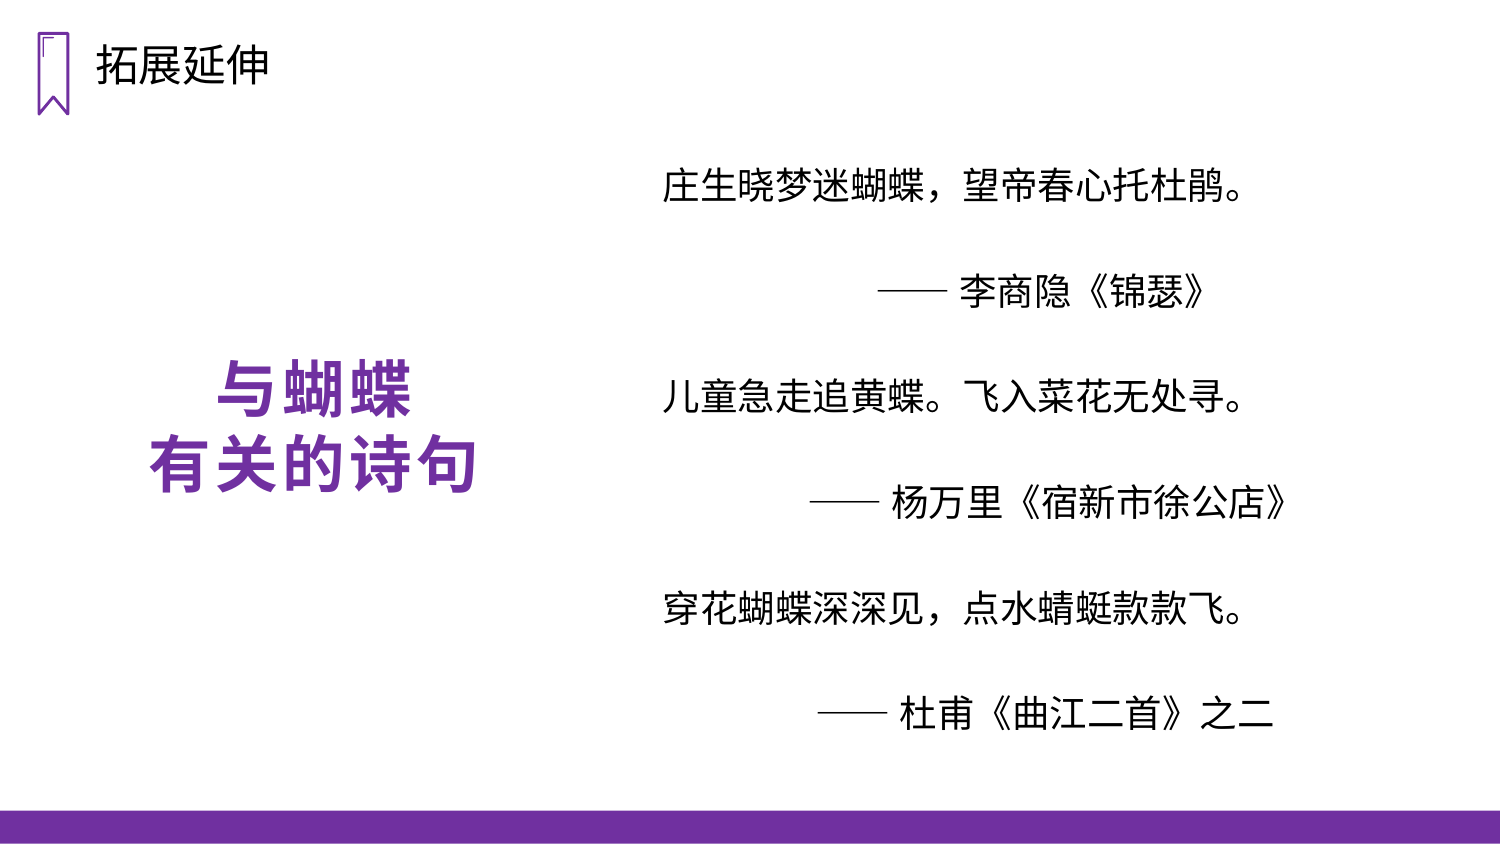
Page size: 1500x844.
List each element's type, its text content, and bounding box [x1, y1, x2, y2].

text_box 与蝴蝶 有关的诗句 [136, 344, 491, 506]
text_box 拓展延伸 [83, 32, 282, 96]
text_box 庄生晓梦迷蝴蝶，望帝春心托杜鹃。 ——李商隐《锦瑟》 儿童急走追黄蝶。飞入菜花无处寻。 ——杨万里《宿新市徐公店》 穿花蝴蝶深深见，点水蜻蜓款款飞。 ——杜甫《曲江二首》之二 [651, 112, 1373, 741]
